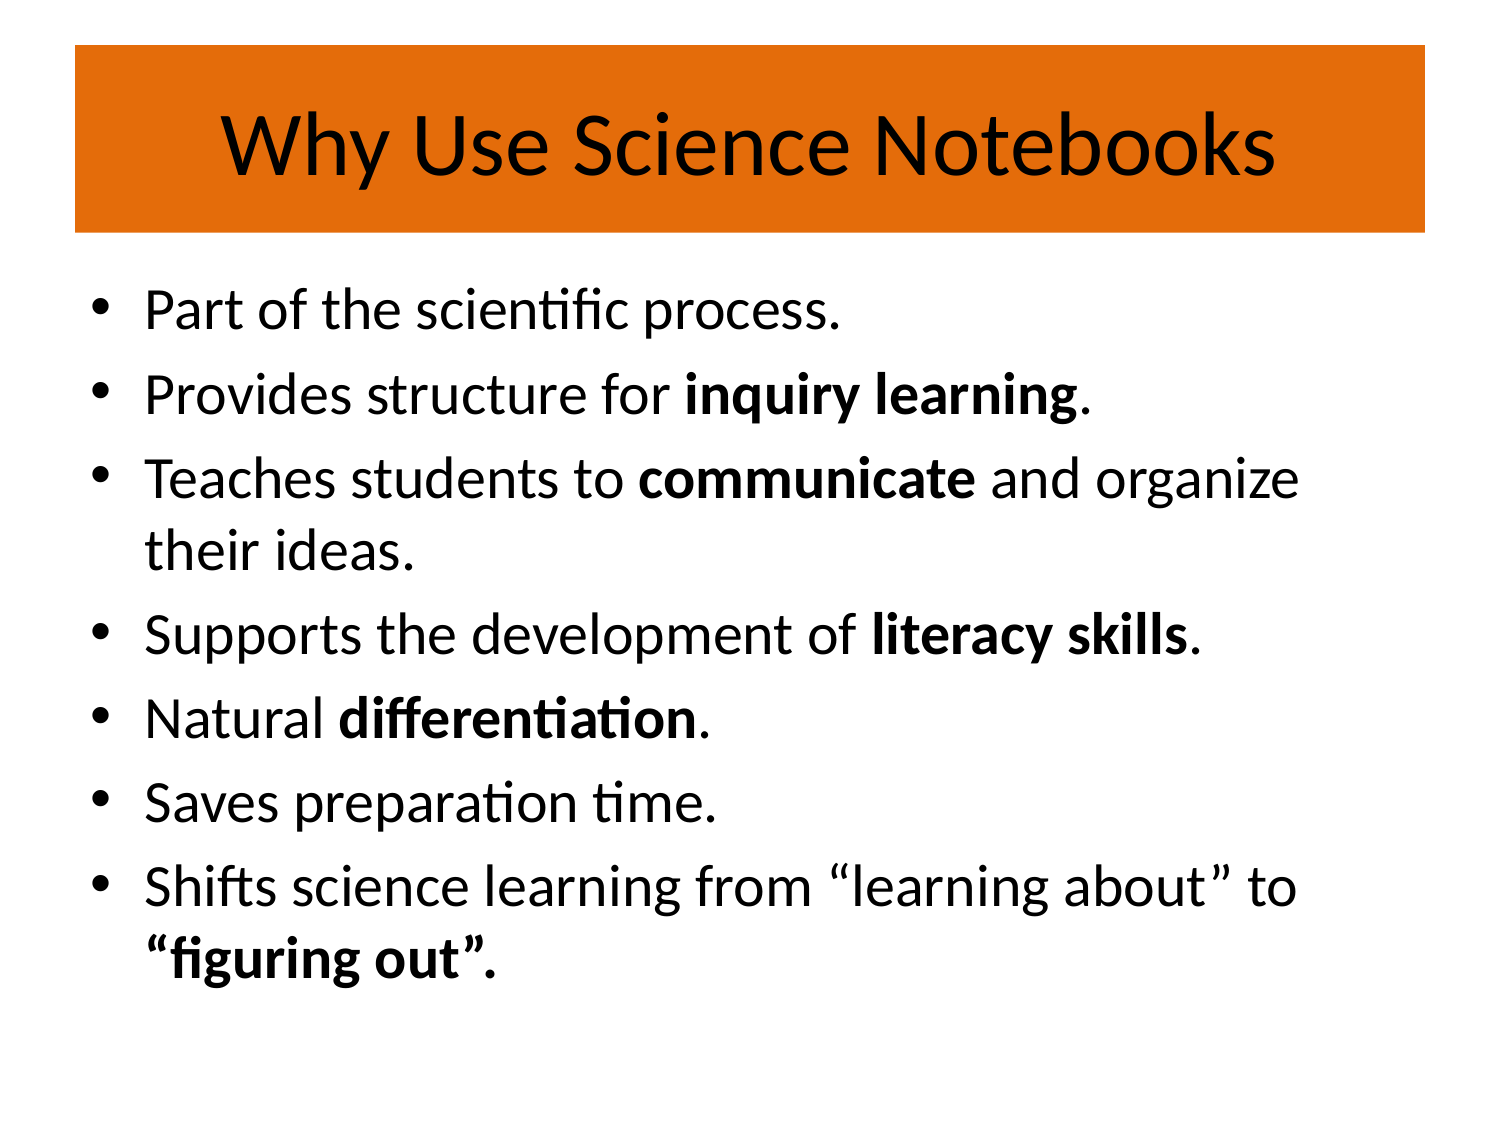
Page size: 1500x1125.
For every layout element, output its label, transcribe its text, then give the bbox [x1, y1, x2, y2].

title Why Use Science Notebooks [75, 45, 1425, 233]
list Part of the scientific process. Provides structure for inquiry learning. Teaches students to communicate and organize their ideas. Supports the development of literacy skills. Natural differentiation. Saves preparation time. Shifts science learning from “learning about” to “figuring out”. [75, 262, 1425, 1005]
